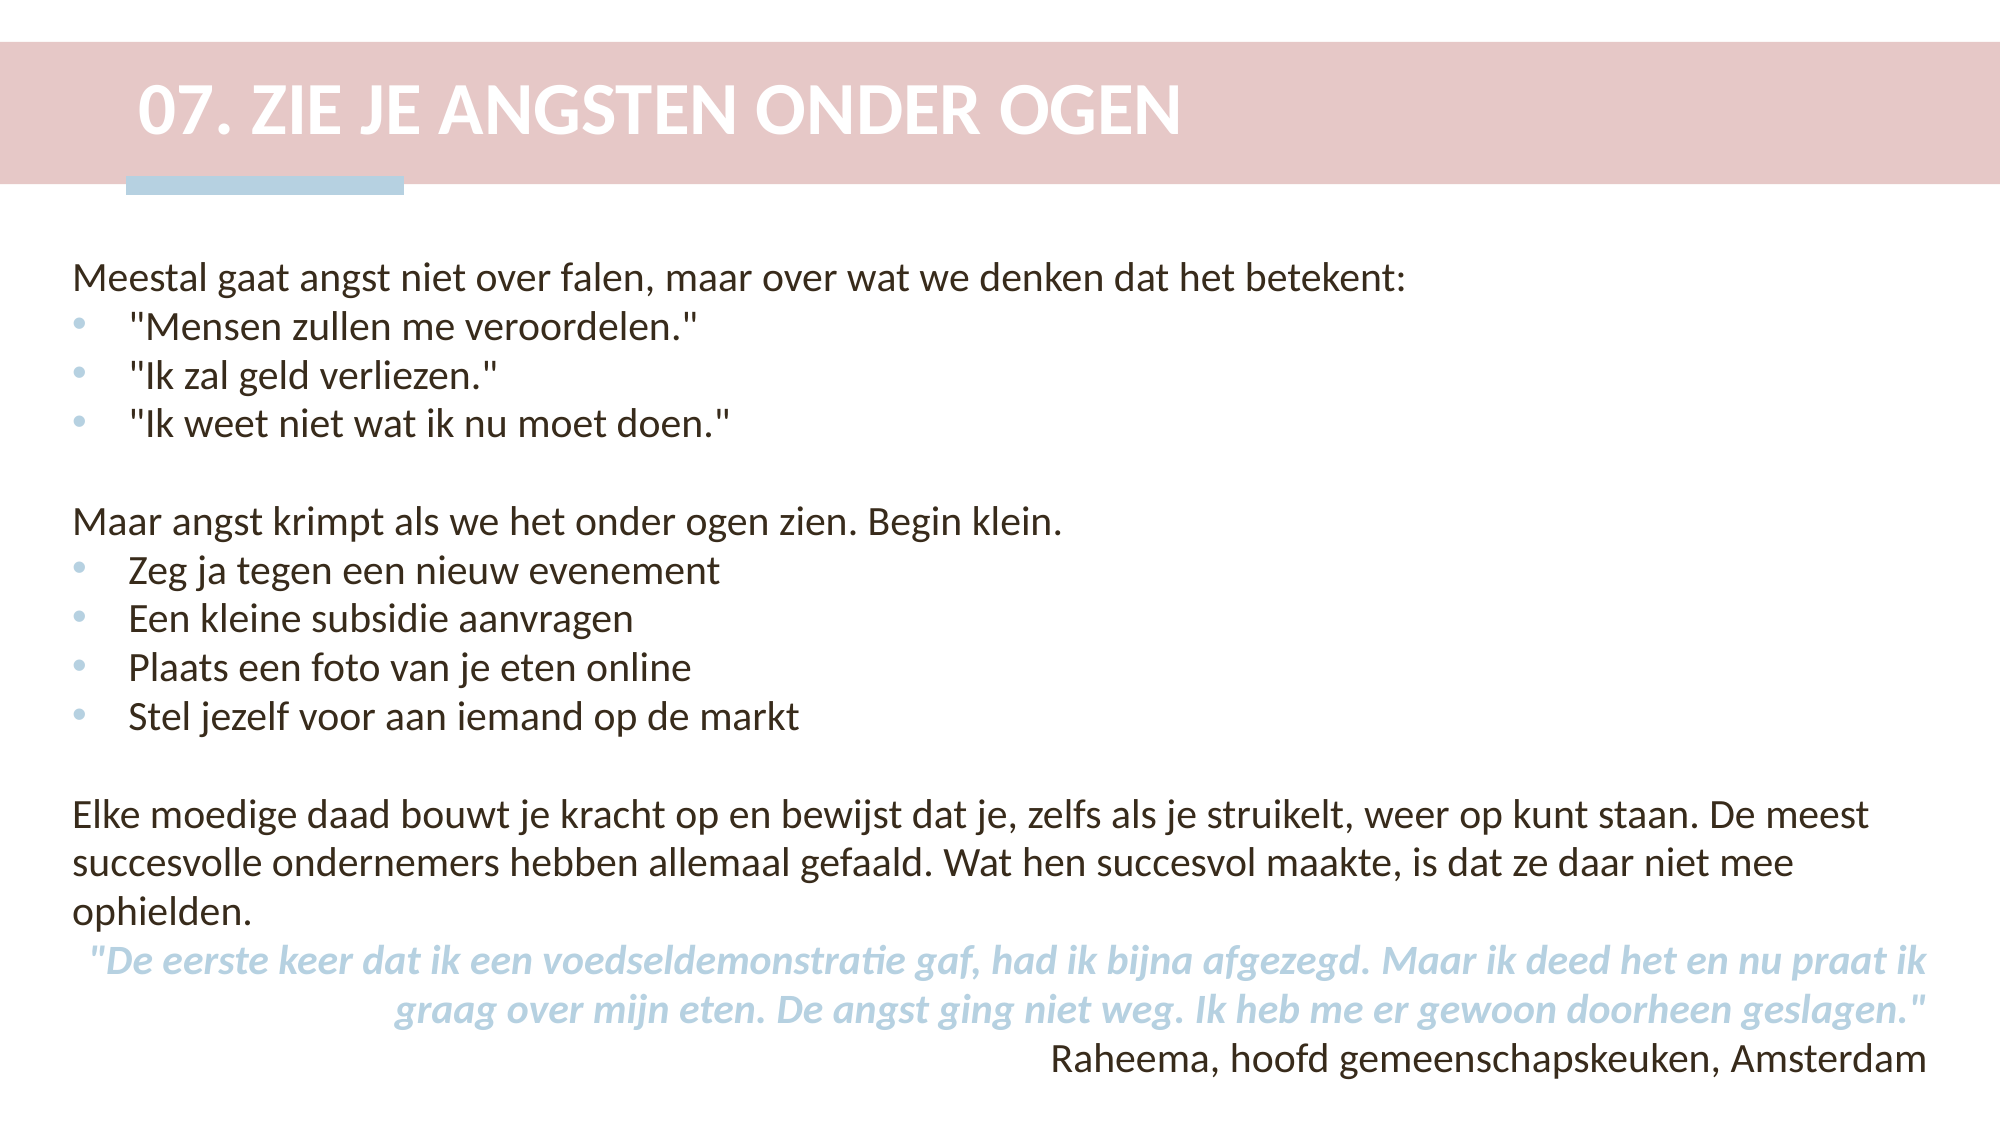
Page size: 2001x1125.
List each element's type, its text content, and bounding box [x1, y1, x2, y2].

list 07. ZIE JE ANGSTEN ONDER OGEN [123, 51, 2000, 170]
list Meestal gaat angst niet over falen, maar over wat we denken dat het betekent: "Mensen zullen me veroordelen." "Ik zal geld verliezen." "Ik weet niet wat ik nu moet doen." Maar angst krimpt als we het onder ogen zien. Begin klein. Zeg ja tegen een nieuw evenement Een kleine subsidie aanvragen Plaats een foto van je eten online Stel jezelf voor aan iemand op de markt Elke moedige daad bouwt je kracht op en bewijst dat je, zelfs als je struikelt, weer op kunt staan. De meest succesvolle ondernemers hebben allemaal gefaald. Wat hen succesvol maakte, is dat ze daar niet mee ophielden. "De eerste keer dat ik een voedseldemonstratie gaf, had ik bijna afgezegd. Maar ik deed het en nu praat ik graag over mijn eten. De angst ging niet weg. Ik heb me er gewoon doorheen geslagen." Raheema, hoofd gemeenschapskeuken, Amsterdam [57, 243, 1943, 968]
